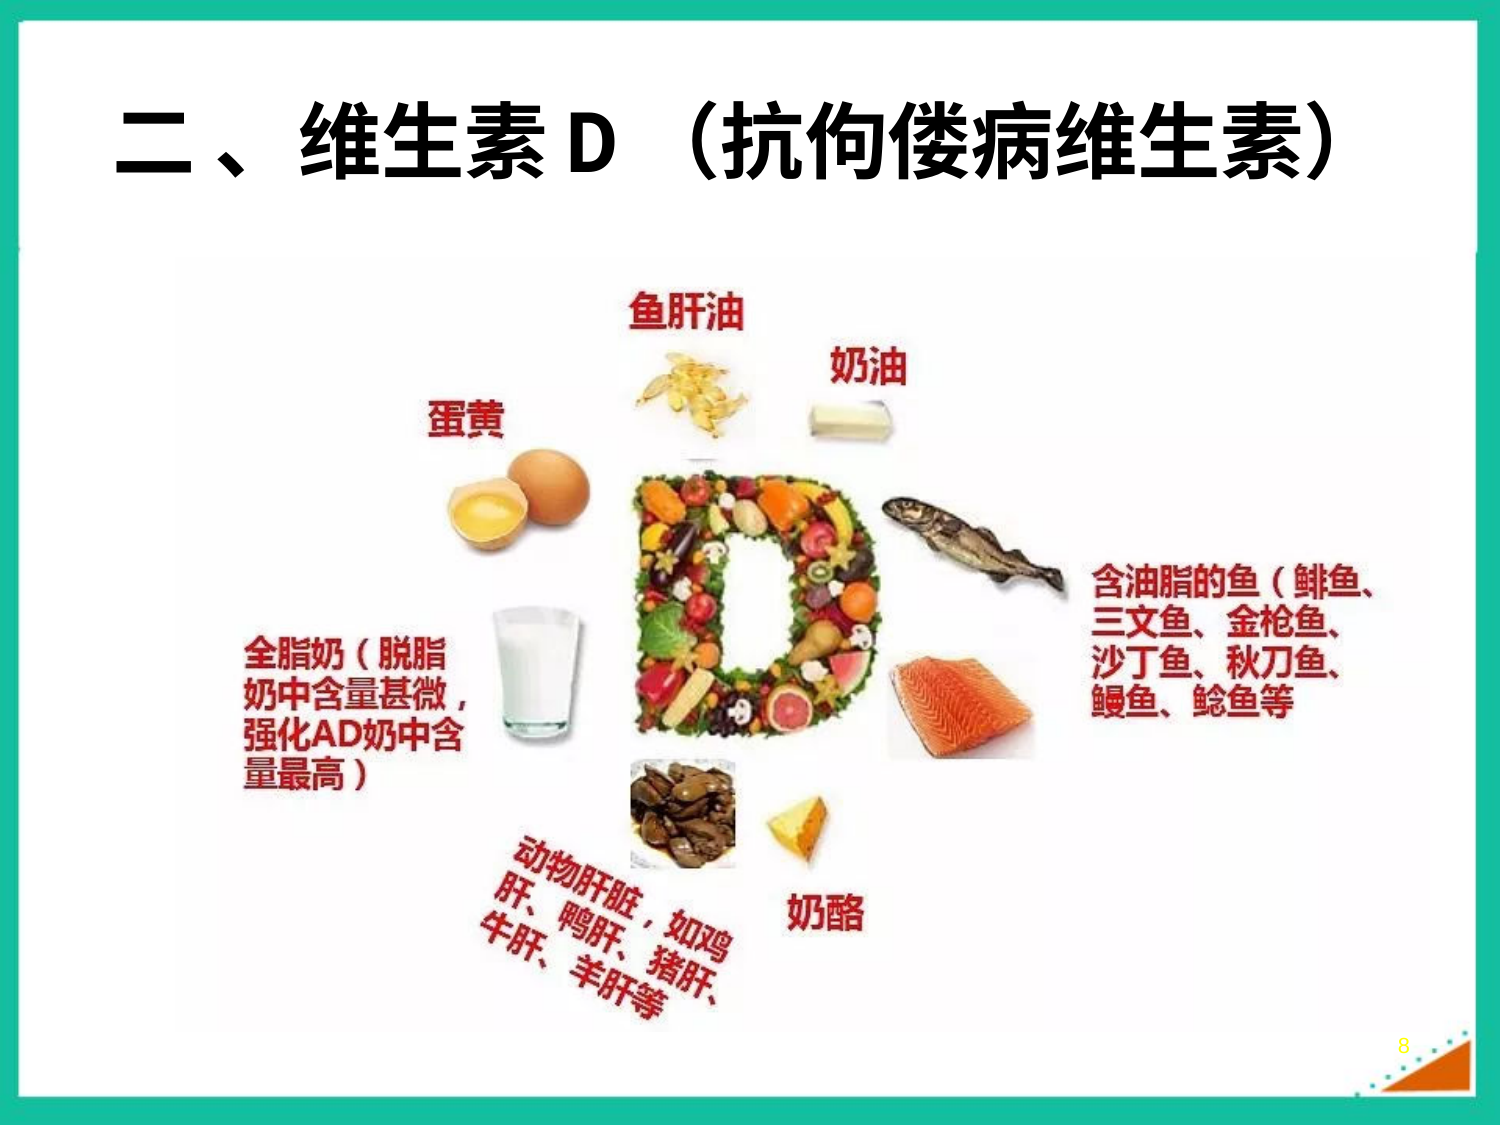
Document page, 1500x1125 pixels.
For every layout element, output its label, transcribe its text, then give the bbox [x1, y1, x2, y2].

title 二 、维生素D（抗佝偻病维生素） [75, 45, 1425, 233]
picture [0, 0, 1500, 1125]
slide_number 8 [1074, 1040, 1425, 1103]
